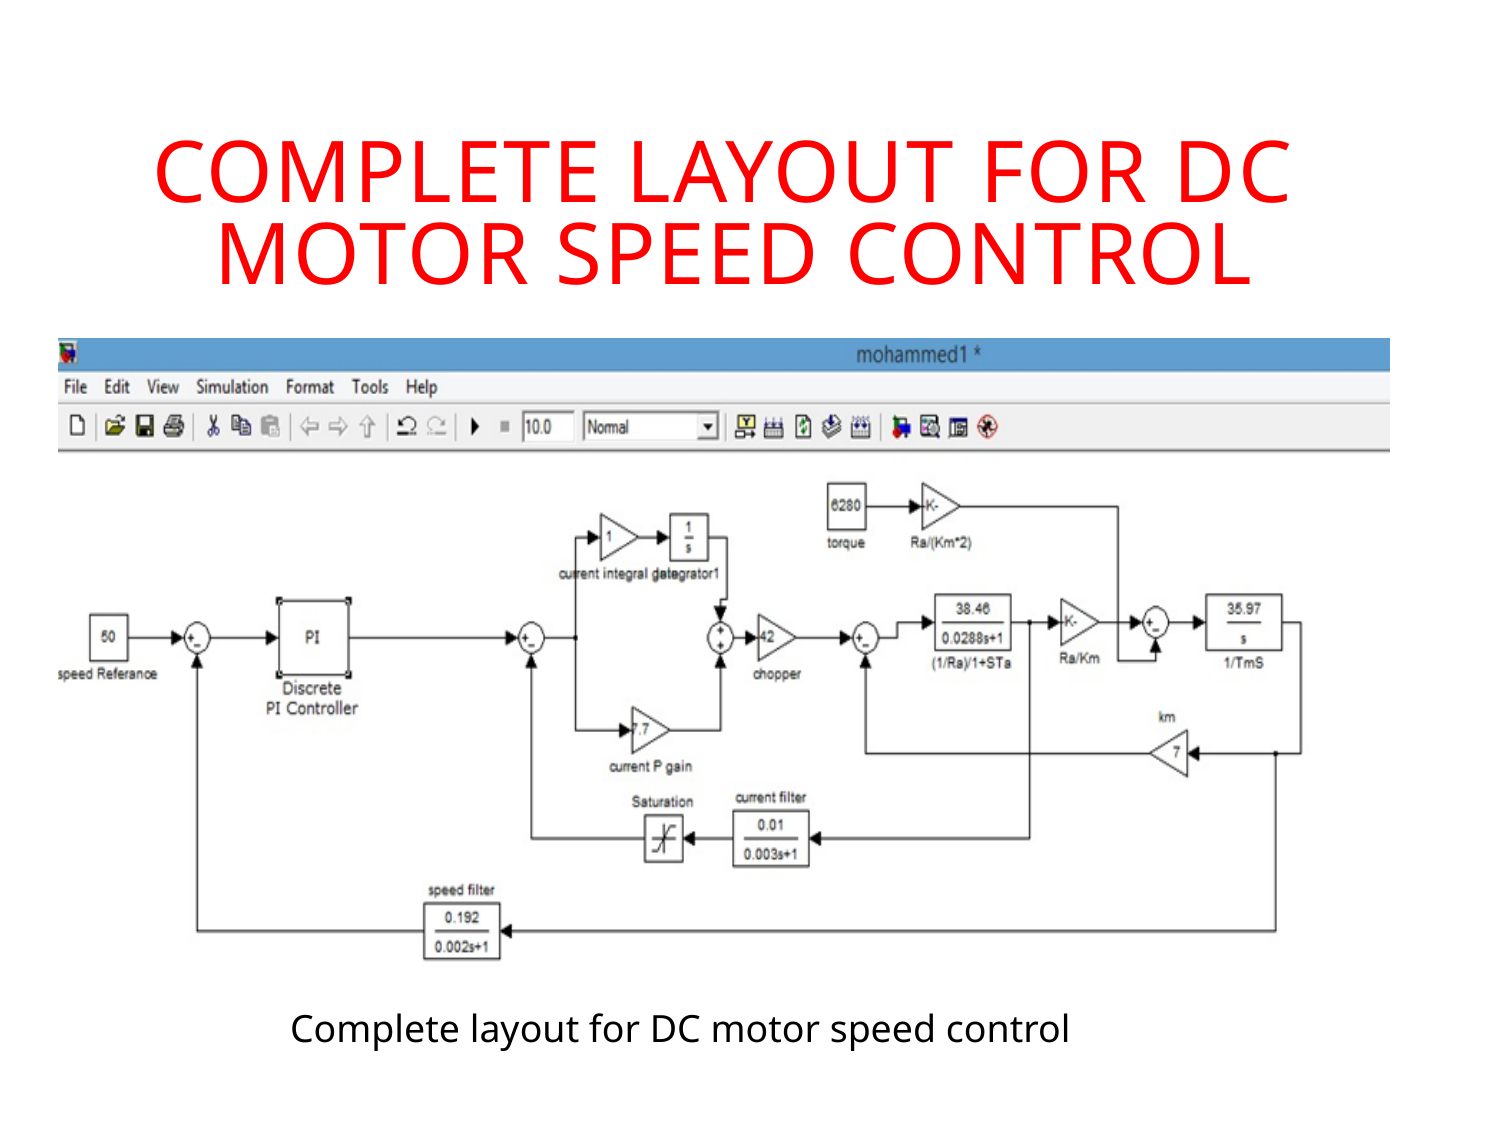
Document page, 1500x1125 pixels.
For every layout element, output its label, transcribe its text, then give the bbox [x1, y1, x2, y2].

text_box Complete layout for DC motor speed control [275, 1035, 1087, 1057]
title Complete layout for DC motor speed control [126, 96, 1322, 333]
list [58, 338, 1390, 1028]
